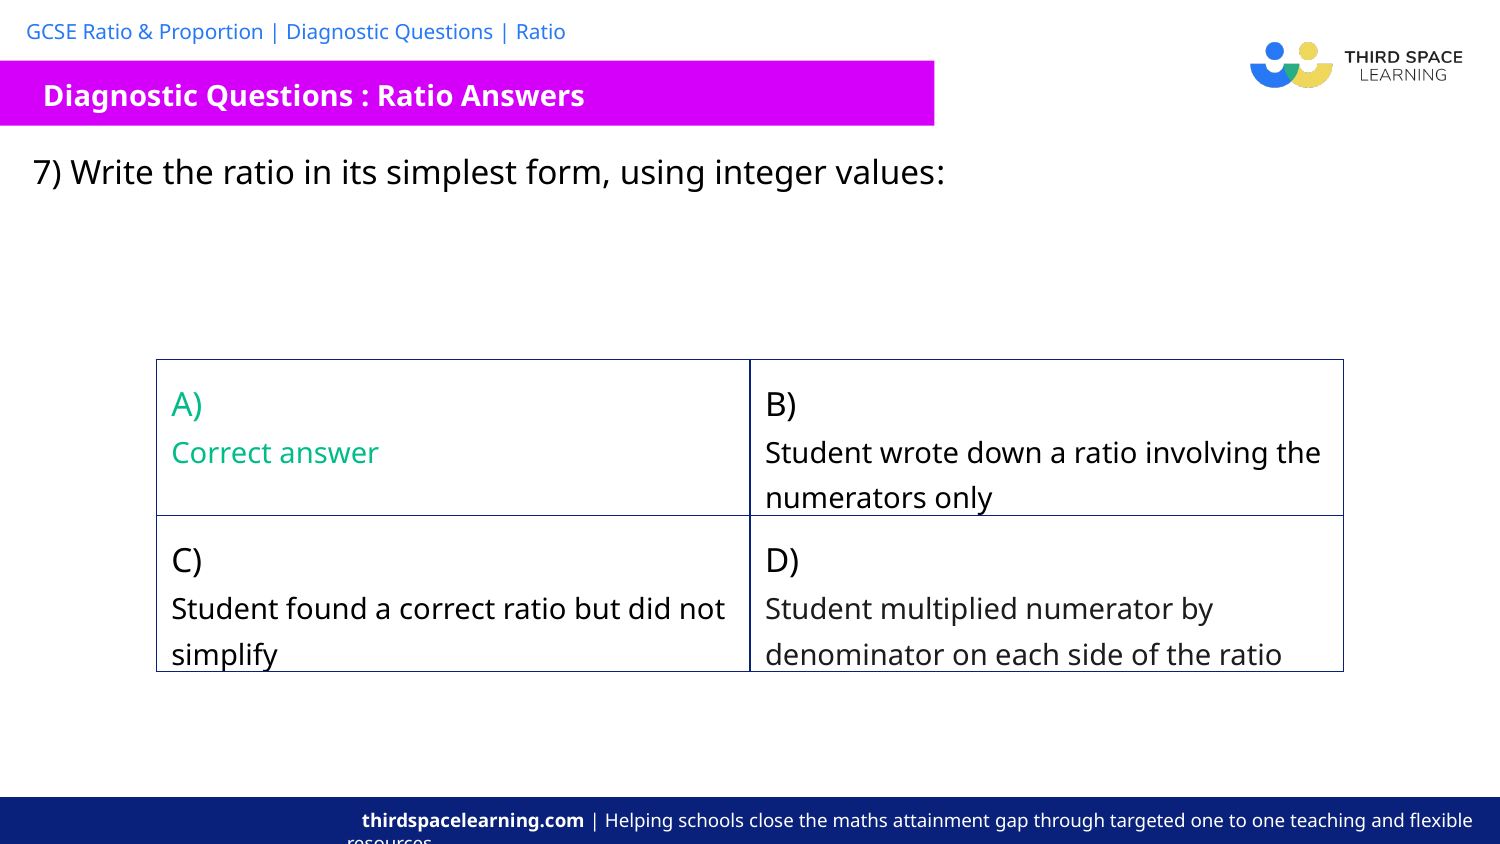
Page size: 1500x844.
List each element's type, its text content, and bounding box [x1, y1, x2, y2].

picture [1250, 33, 1465, 99]
text_box Diagnostic Questions : Ratio Answers [27, 61, 778, 127]
